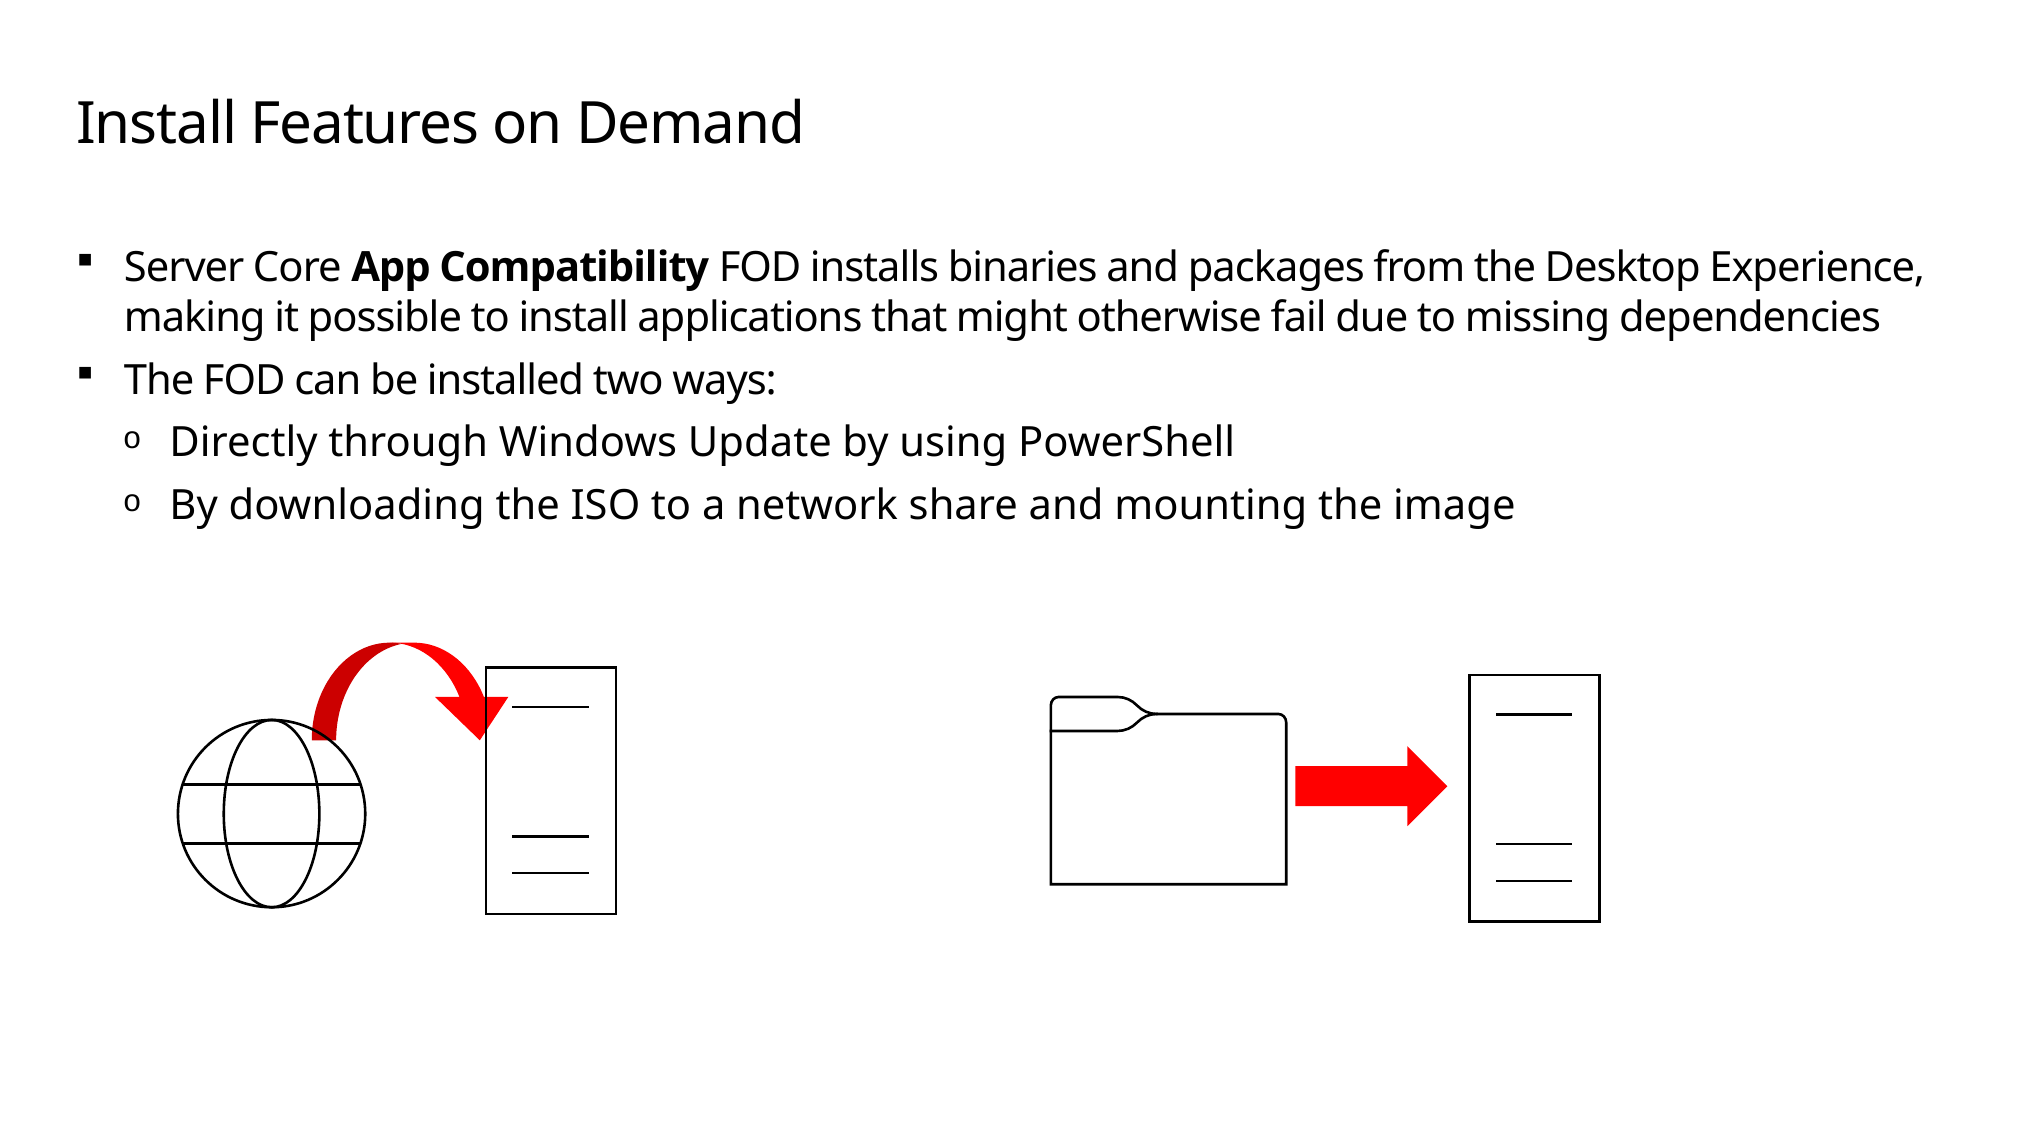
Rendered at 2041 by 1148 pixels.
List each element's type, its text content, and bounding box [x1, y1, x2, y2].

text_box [177, 642, 617, 915]
list Server Core App Compatibility FOD installs binaries and packages from the Desktop Experience, making it possible to install applications that might otherwise fail due to missing dependencies The FOD can be installed two ways: Directly through Windows Update by using PowerShell By downloading the ISO to a network share and mounting the image [76, 240, 1970, 1074]
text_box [1050, 674, 1600, 922]
title Install Features on Demand [76, 93, 1968, 161]
